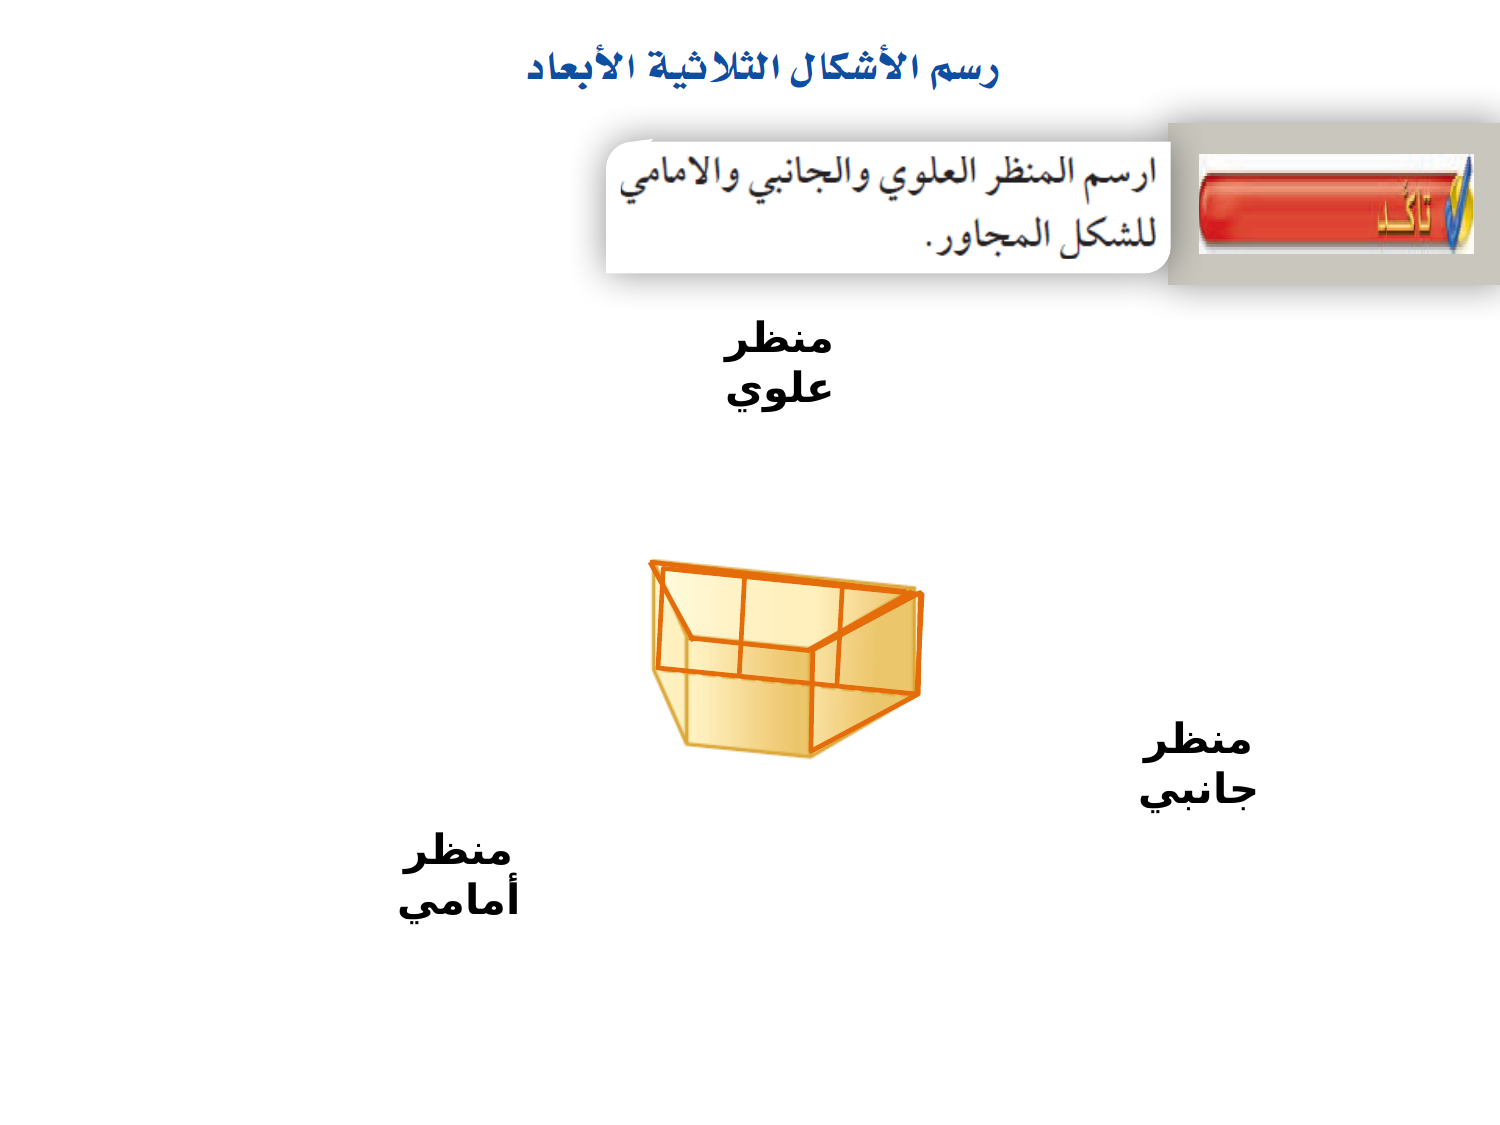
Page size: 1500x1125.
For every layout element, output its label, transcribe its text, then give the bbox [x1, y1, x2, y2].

picture [613, 148, 1164, 267]
text_box منظر أمامي [350, 815, 568, 931]
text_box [659, 574, 921, 688]
picture [643, 555, 924, 761]
picture [1198, 153, 1475, 254]
picture [525, 42, 1001, 91]
text_box منظر جانبي [1090, 704, 1308, 819]
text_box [649, 561, 913, 660]
text_box منظر علوي [671, 302, 889, 418]
